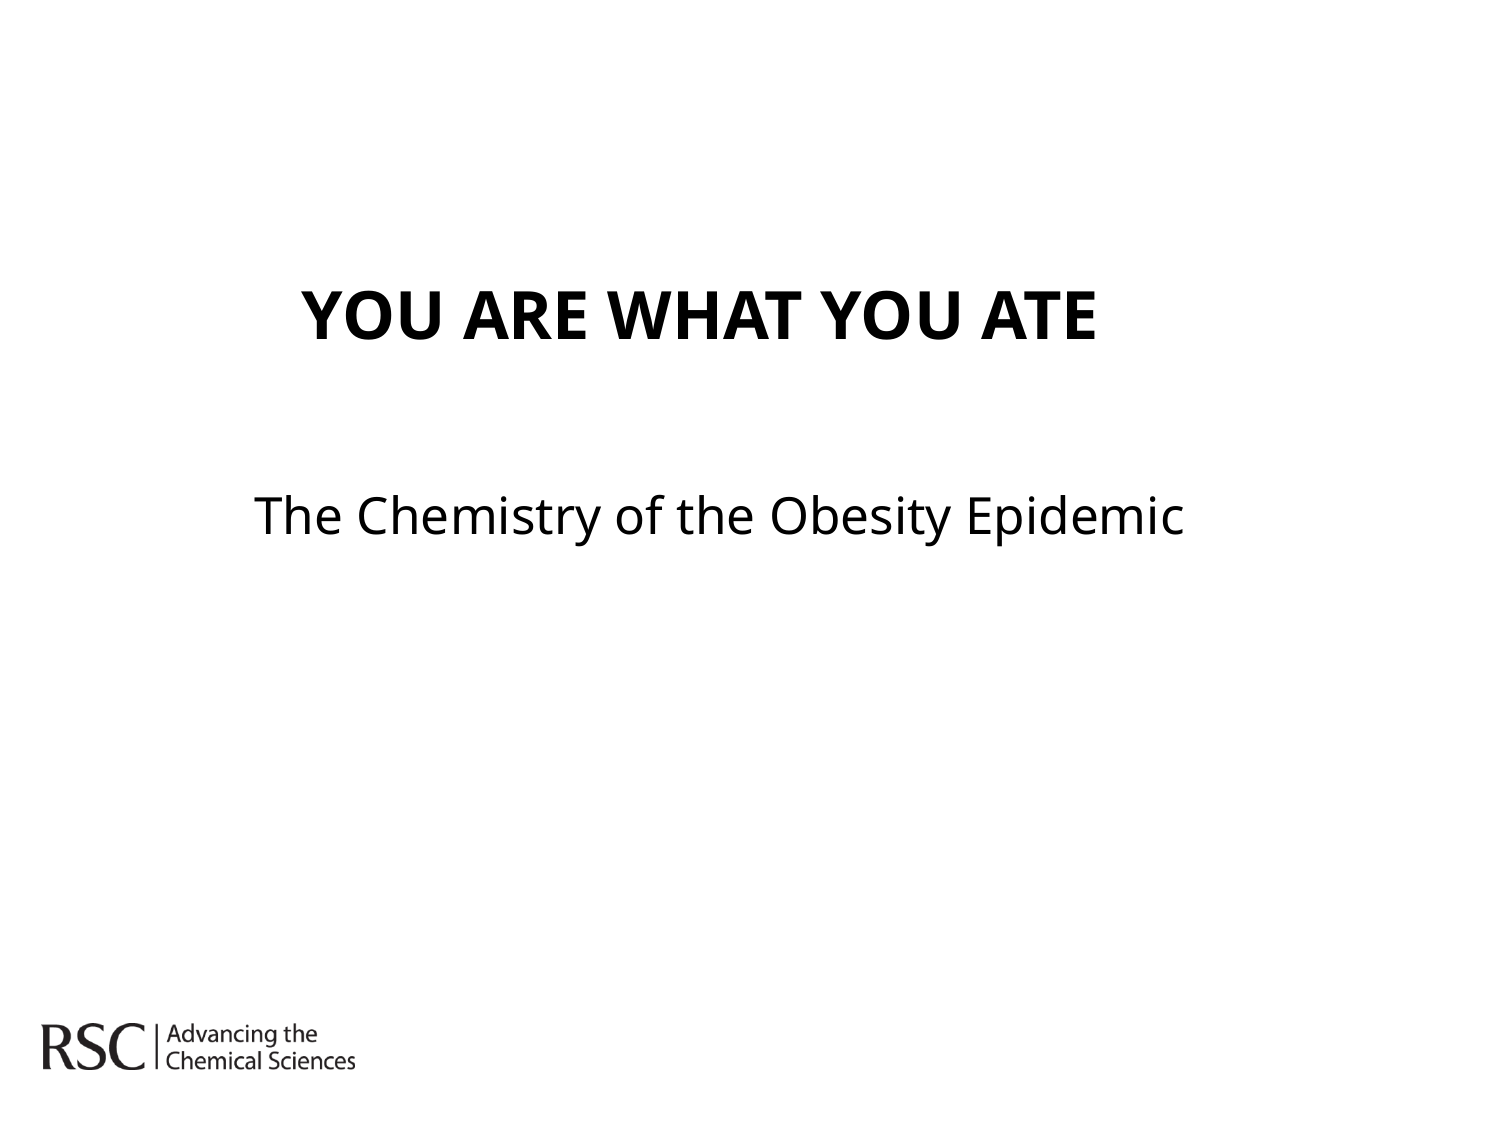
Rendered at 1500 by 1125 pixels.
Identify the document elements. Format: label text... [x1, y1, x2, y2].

subtitle The Chemistry of the Obesity Epidemic [194, 475, 1245, 600]
title YOU ARE WHAT YOU ATE [268, 262, 1134, 363]
picture [41, 1022, 356, 1070]
